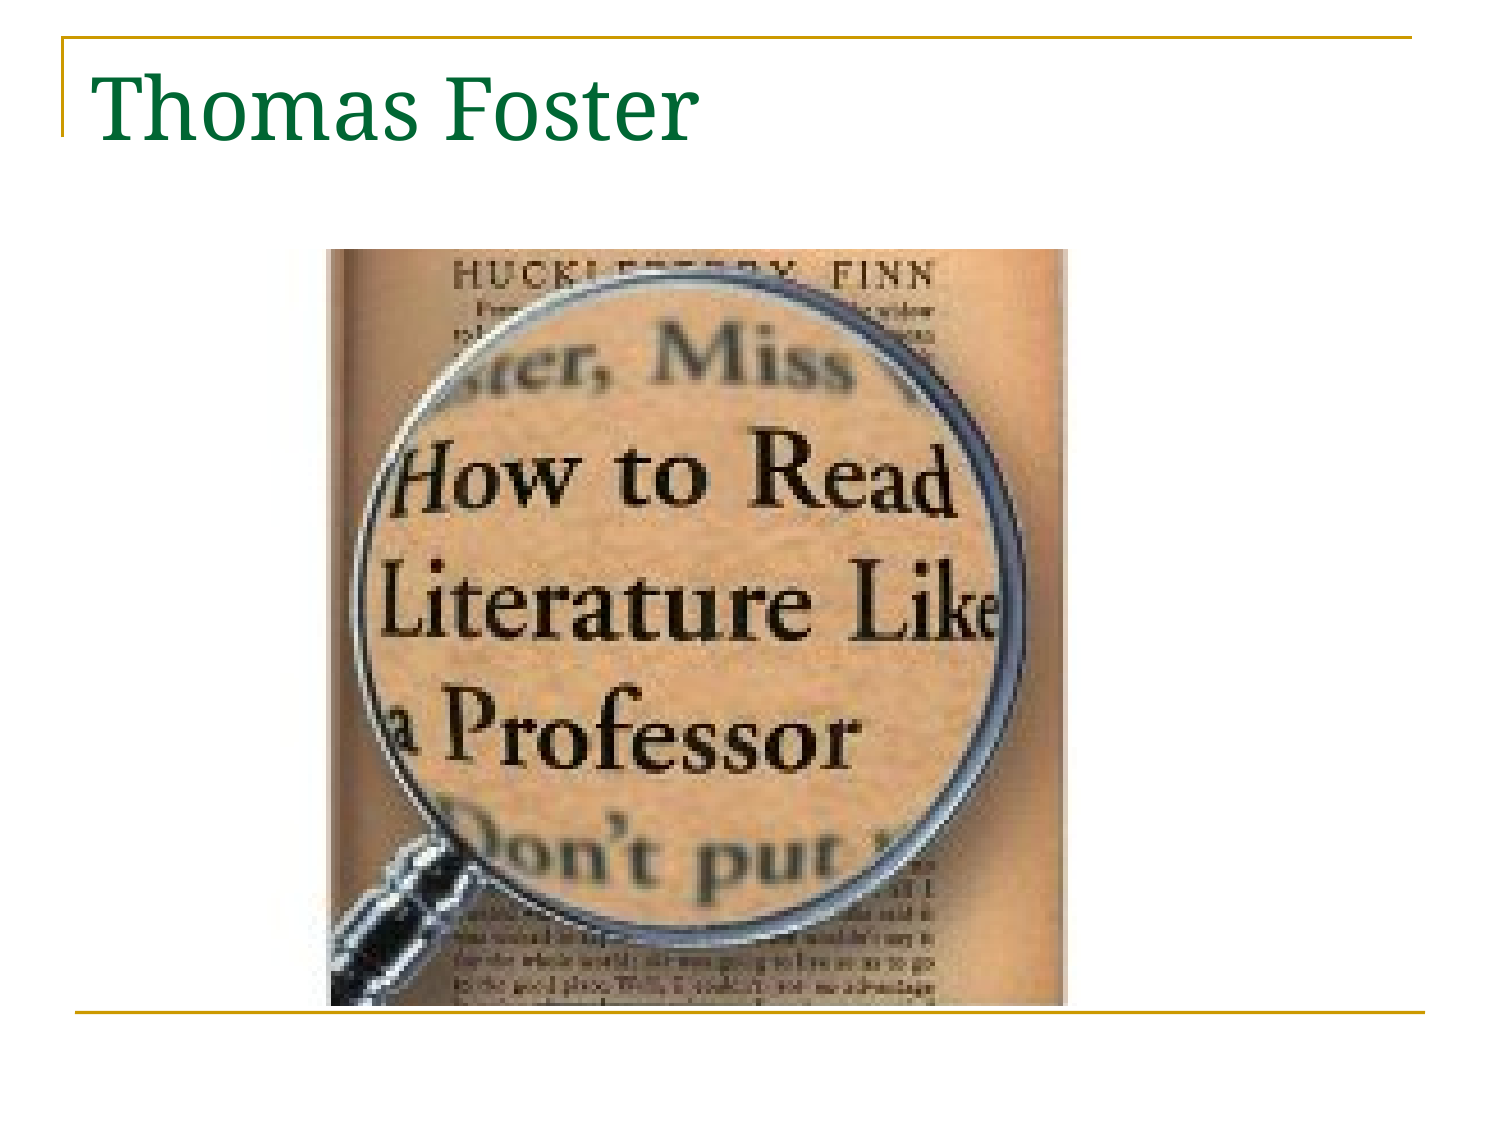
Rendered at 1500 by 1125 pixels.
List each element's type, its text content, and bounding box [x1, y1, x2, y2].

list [51, 249, 1426, 1006]
title Thomas Foster [74, 45, 1426, 233]
